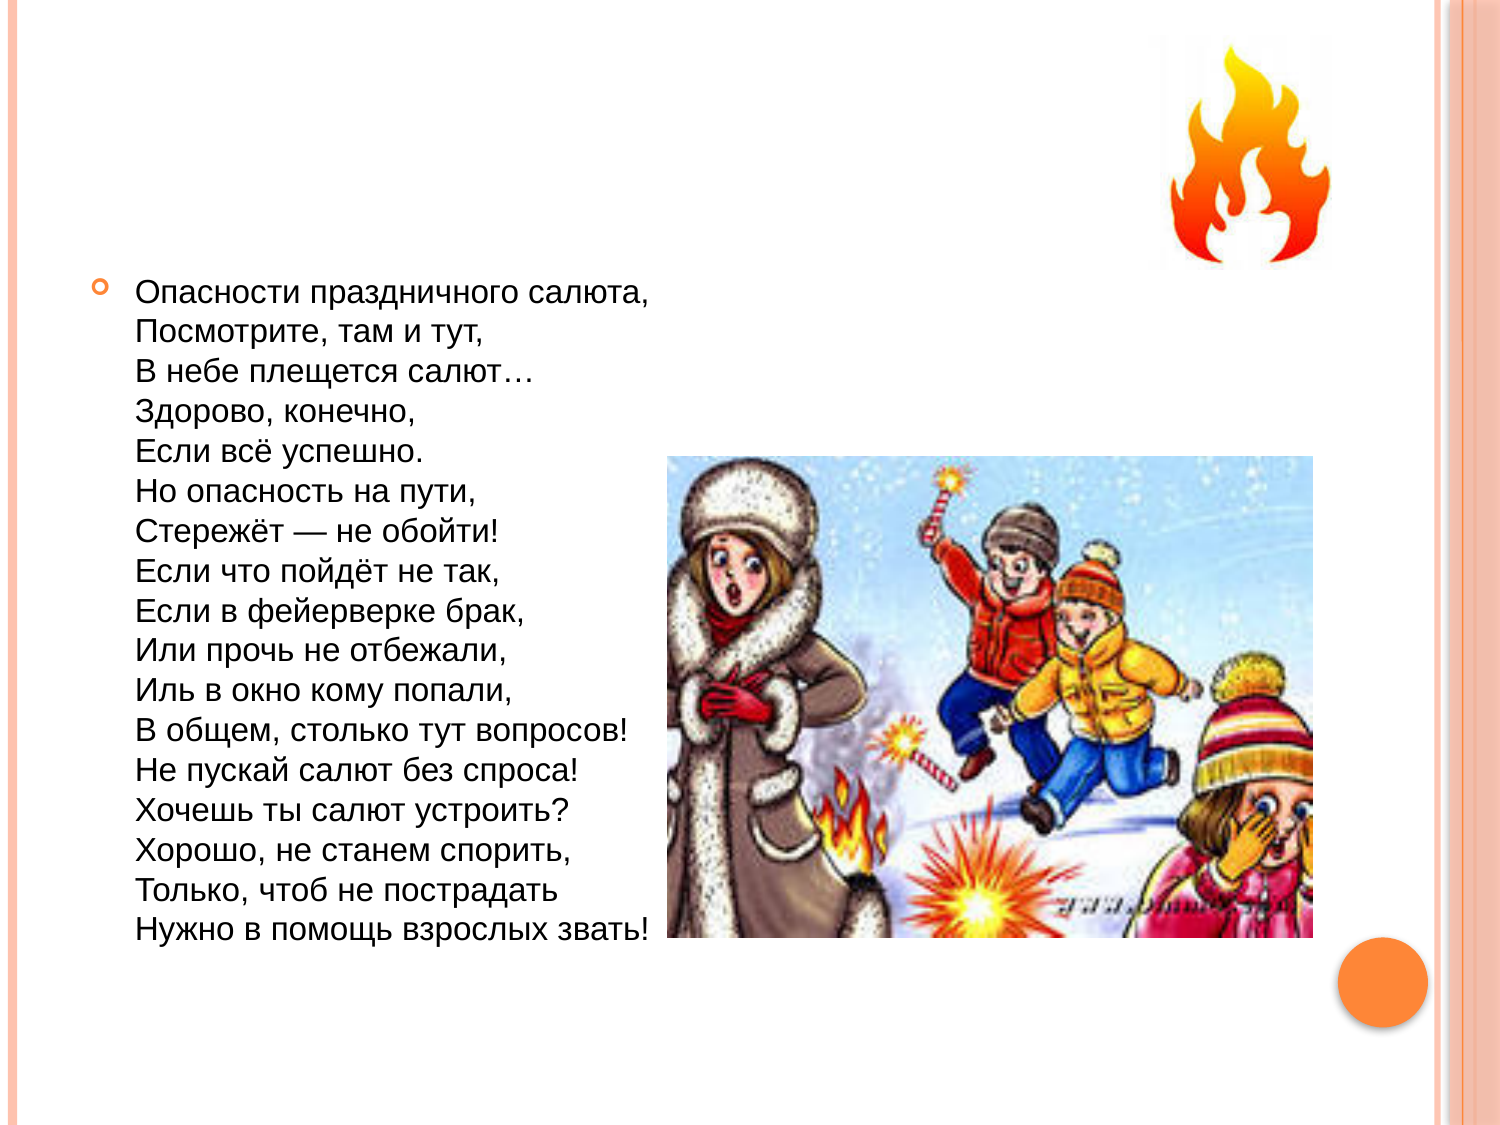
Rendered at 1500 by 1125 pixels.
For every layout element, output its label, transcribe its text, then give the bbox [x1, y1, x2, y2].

list Опасности праздничного салюта, Посмотрите, там и тут, В небе плещется салют… Здорово, конечно, Если всё успешно. Но опасность на пути, Стережёт — не обойти! Если что пойдёт не так, Если в фейерверке брак, Или прочь не отбежали, Иль в окно кому попали, В общем, столько тут вопросов! Не пускай салют без спроса! Хочешь ты салют устроить? Хорошо, не станем спорить, Только, чтоб не пострадать Нужно в помощь взрослых звать! [75, 262, 1300, 1062]
picture [667, 456, 1313, 938]
picture [1147, 34, 1332, 271]
